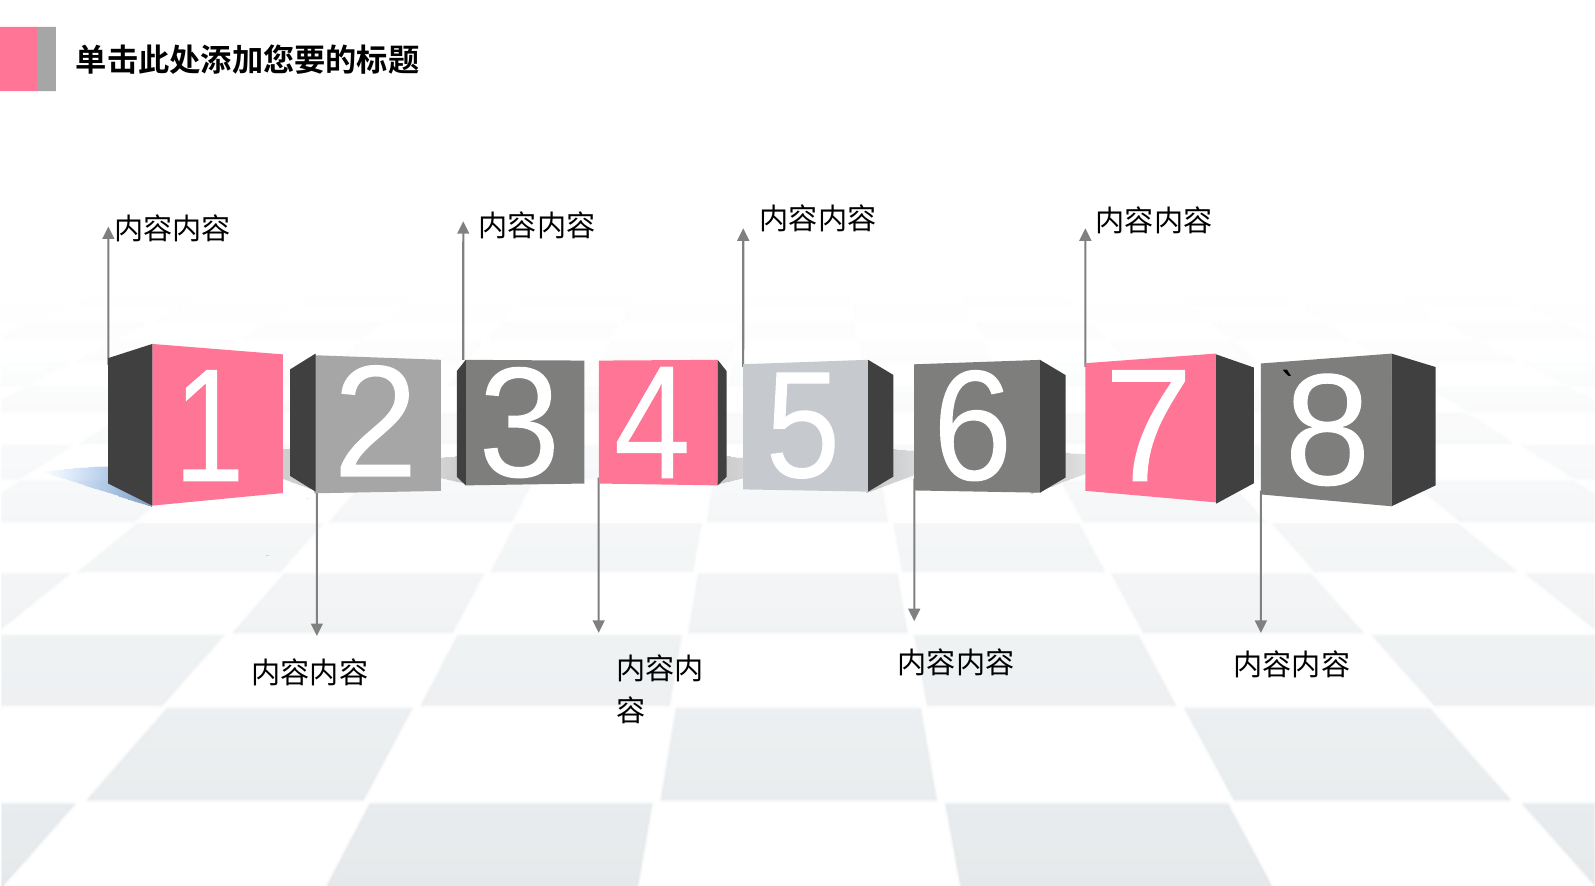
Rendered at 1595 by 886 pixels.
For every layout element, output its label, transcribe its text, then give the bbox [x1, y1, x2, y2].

text_box [457, 221, 467, 342]
text_box [102, 226, 115, 342]
text_box [1079, 228, 1092, 342]
text_box 内容内容 [886, 631, 1032, 685]
text_box 内容内容 [240, 641, 387, 695]
text_box [1254, 515, 1268, 633]
text_box 内容内容 [102, 197, 253, 251]
text_box [737, 228, 748, 342]
text_box [592, 515, 605, 633]
picture [0, 0, 1595, 886]
text_box [310, 515, 324, 636]
text_box [908, 515, 921, 622]
text_box 内容内容 [748, 187, 960, 241]
text_box 内容内容 [1222, 633, 1364, 687]
text_box 内容内容 [605, 637, 745, 733]
text_box 内容内容 [1084, 189, 1353, 243]
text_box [36, 343, 1436, 507]
text_box 内容内容 [467, 194, 608, 248]
